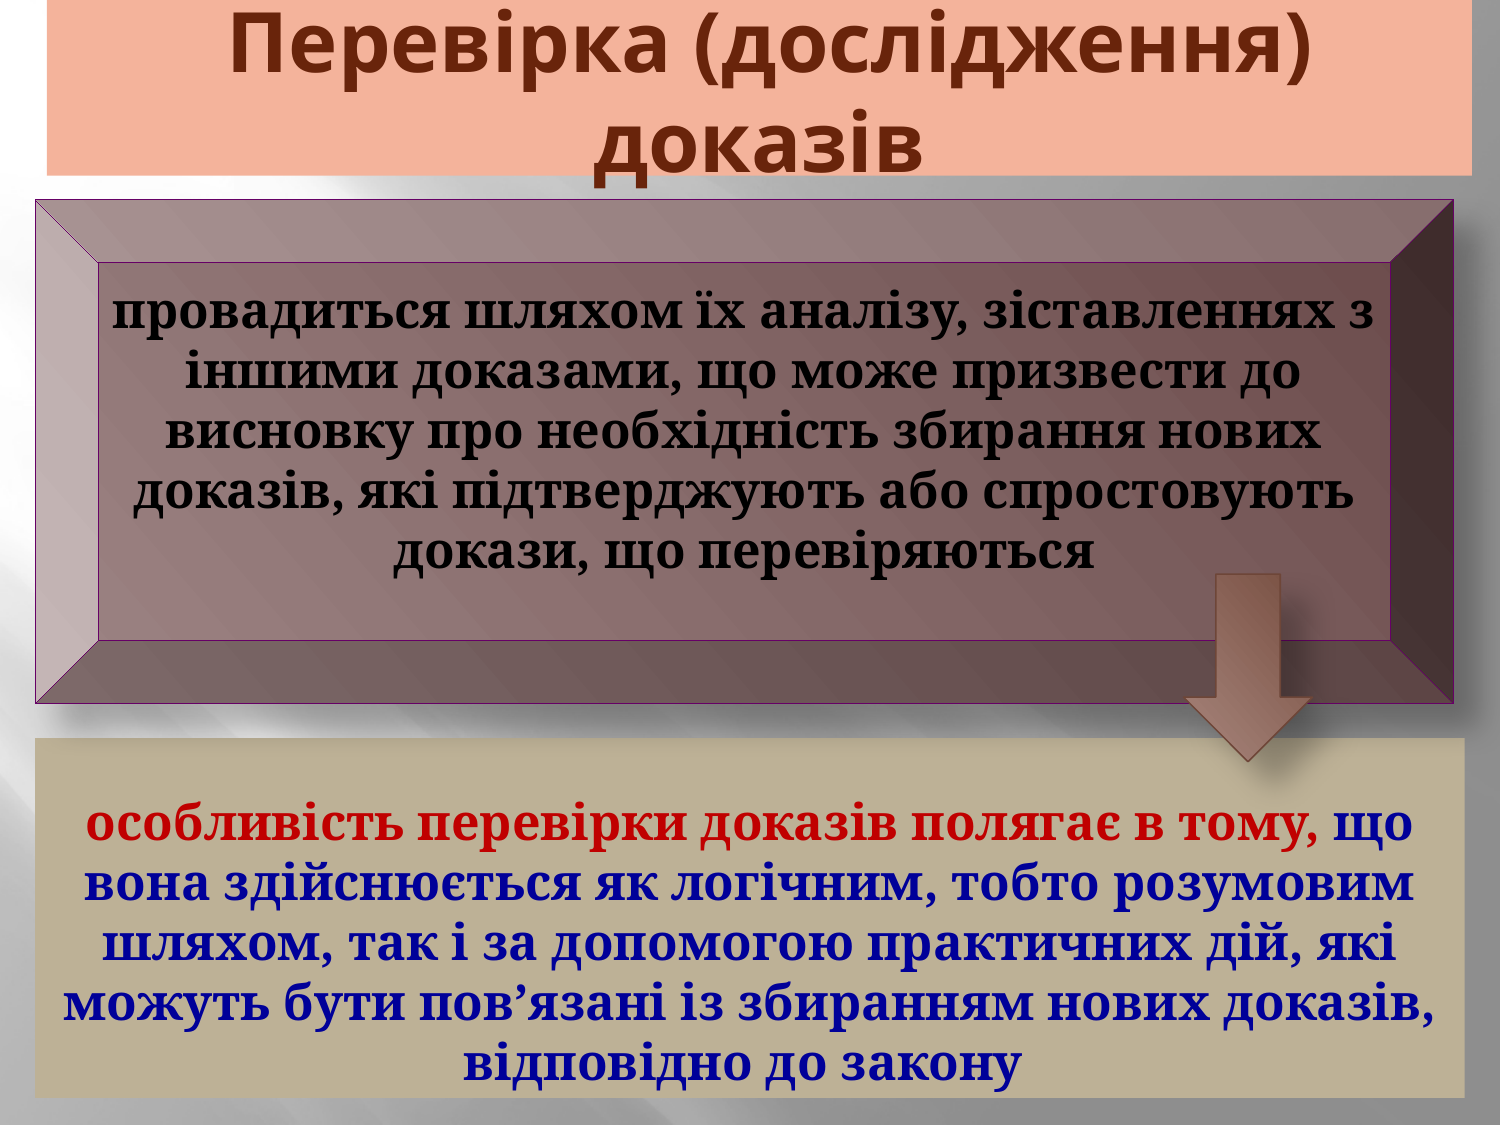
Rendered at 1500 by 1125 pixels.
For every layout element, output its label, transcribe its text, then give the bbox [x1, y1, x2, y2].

text_box провадиться шляхом їх аналізу, зіставленнях з іншими доказами, що може призвести до висновку про необхідність збирання нових доказів, які підтверджують або спростовують докази, що перевіряються [35, 199, 1454, 704]
text_box особливість перевірки доказів полягає в тому, що вона здійснюється як логічним, тобто розумовим шляхом, так і за допомогою практичних дій, які можуть бути пов’язані із збиранням нових доказів, відповідно до закону [35, 738, 1465, 1098]
title Перевірка (дослідження) доказів [46, 0, 1472, 176]
text_box [1182, 573, 1314, 763]
